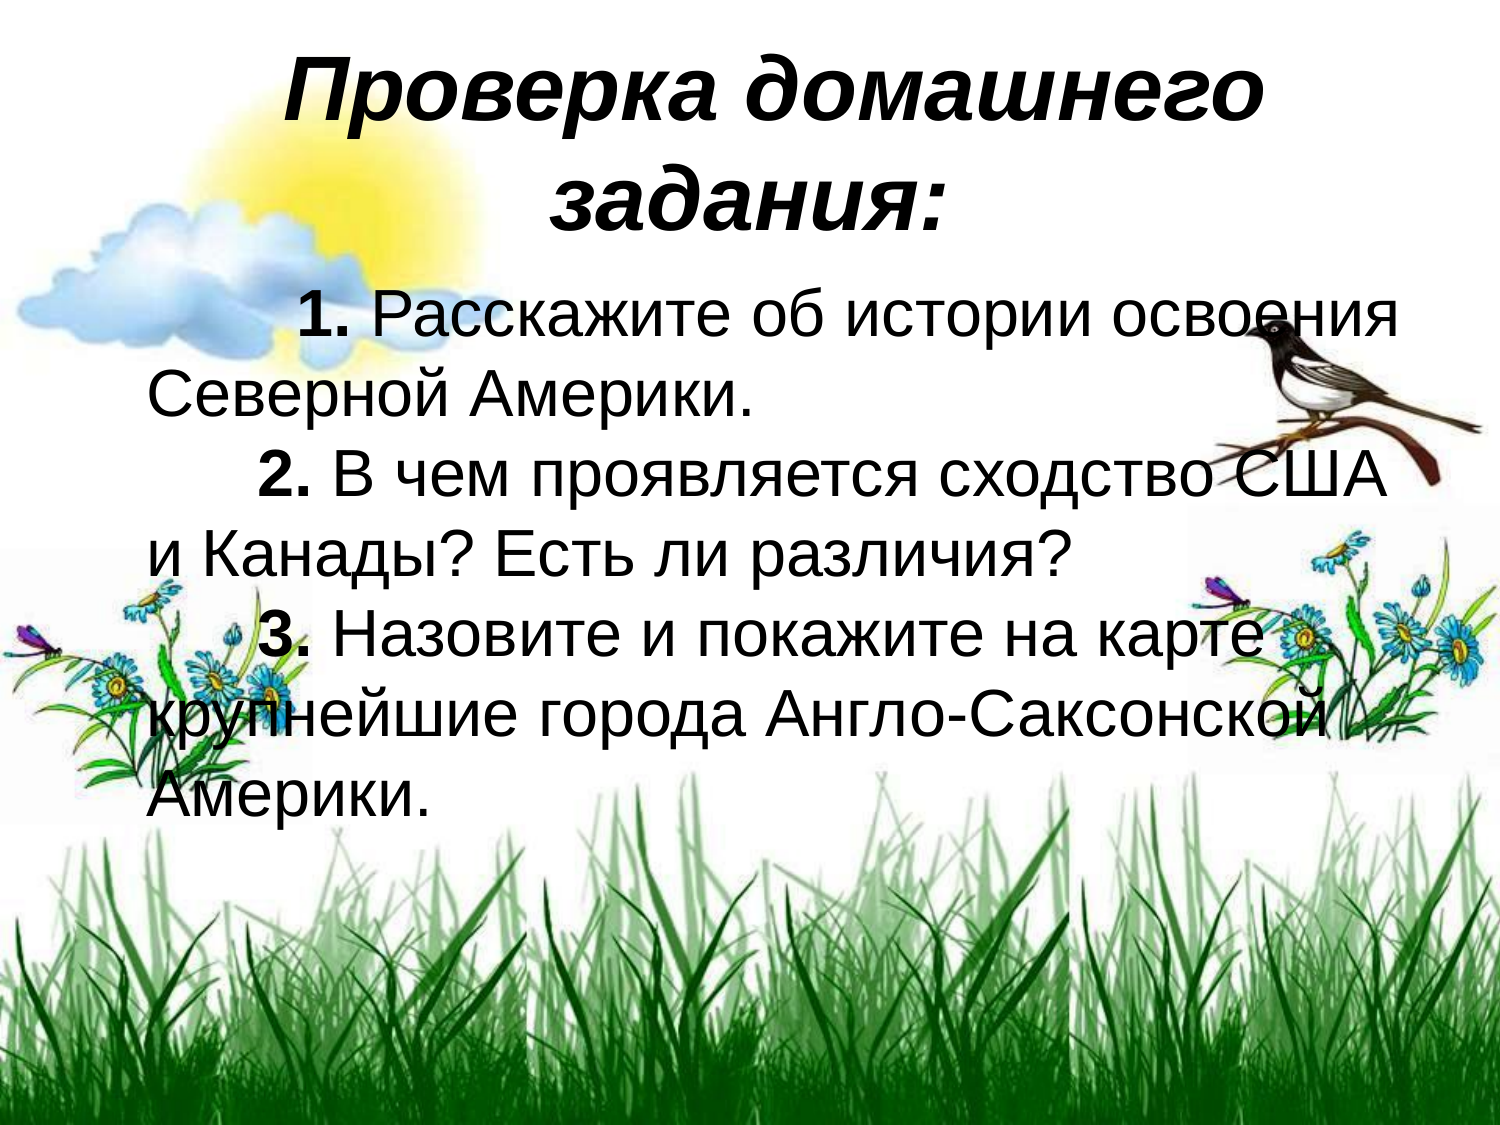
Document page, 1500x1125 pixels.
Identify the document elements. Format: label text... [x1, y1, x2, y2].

list 1. Расскажите об истории освоения Северной Америки. 2. В чем проявляется сходство США и Канады? Есть ли различия? 3. Назовите и покажите на карте крупнейшие города Англо-Саксонской Америки. [74, 262, 1426, 1006]
picture [0, 0, 1500, 1125]
title Проверка домашнего задания: [74, 44, 1426, 233]
